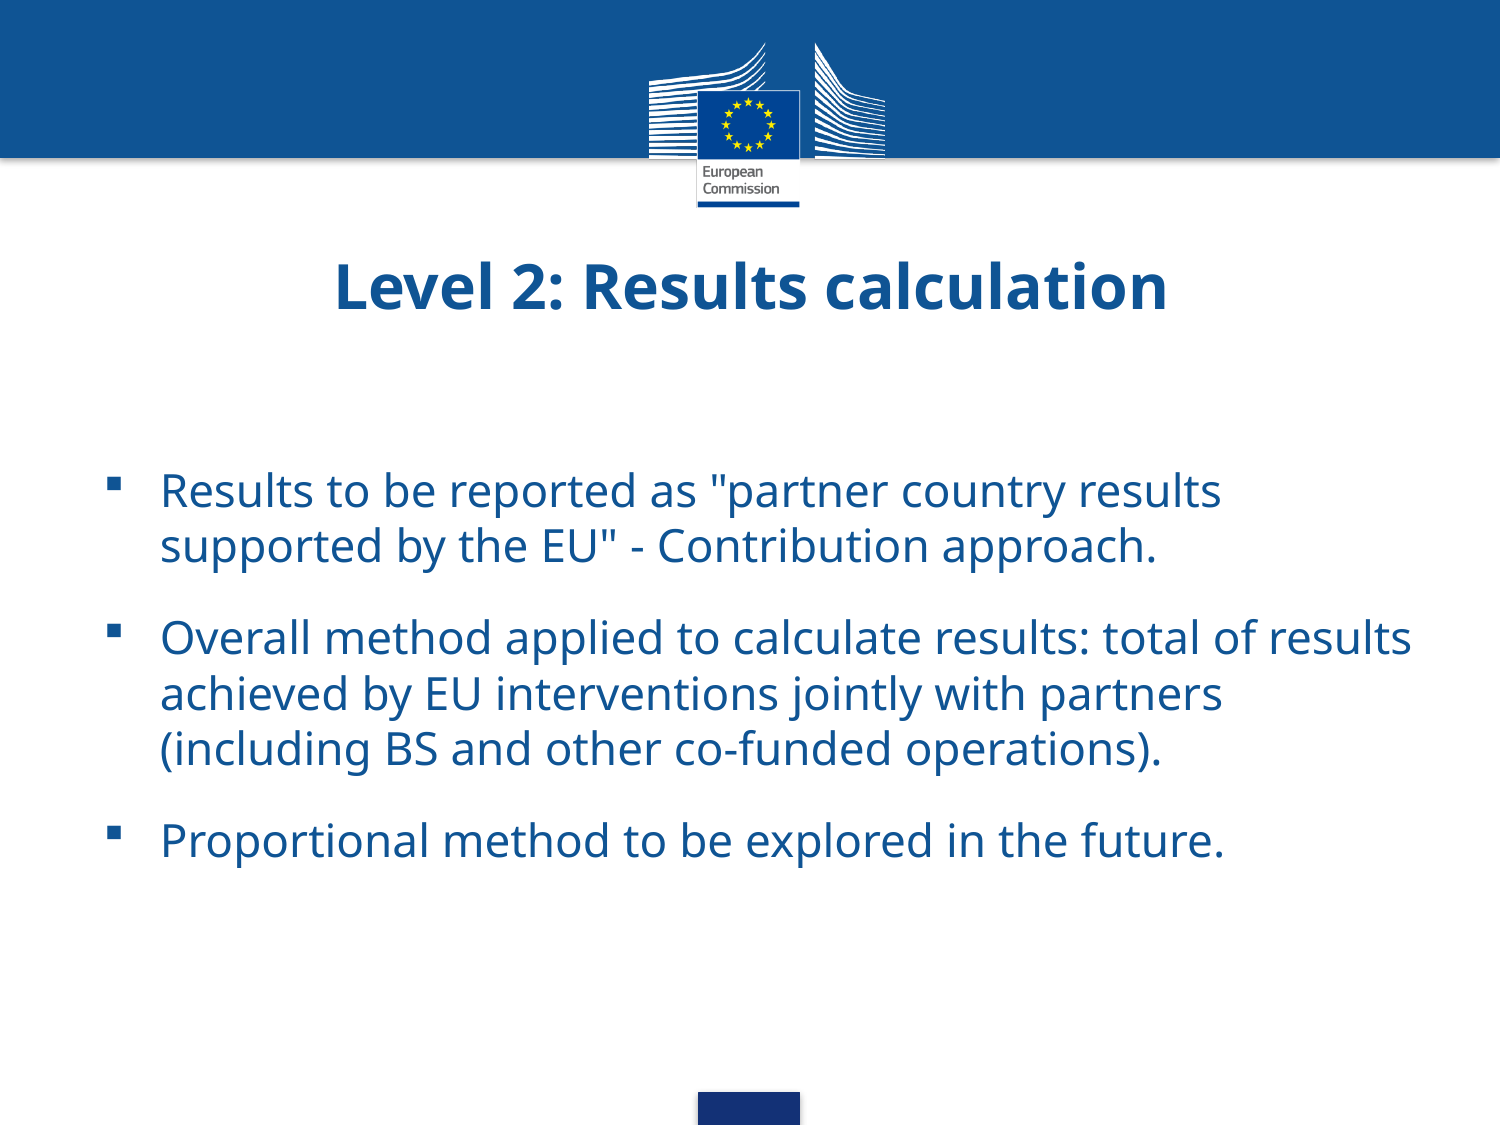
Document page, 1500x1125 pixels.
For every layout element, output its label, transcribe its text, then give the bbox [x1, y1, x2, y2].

list Results to be reported as "partner country results supported by the EU" - Contribution approach. Overall method applied to calculate results: total of results achieved by EU interventions jointly with partners (including BS and other co-funded operations). Proportional method to be explored in the future. [88, 361, 1439, 1059]
picture [649, 42, 885, 207]
title Level 2: Results calculation [76, 207, 1428, 362]
